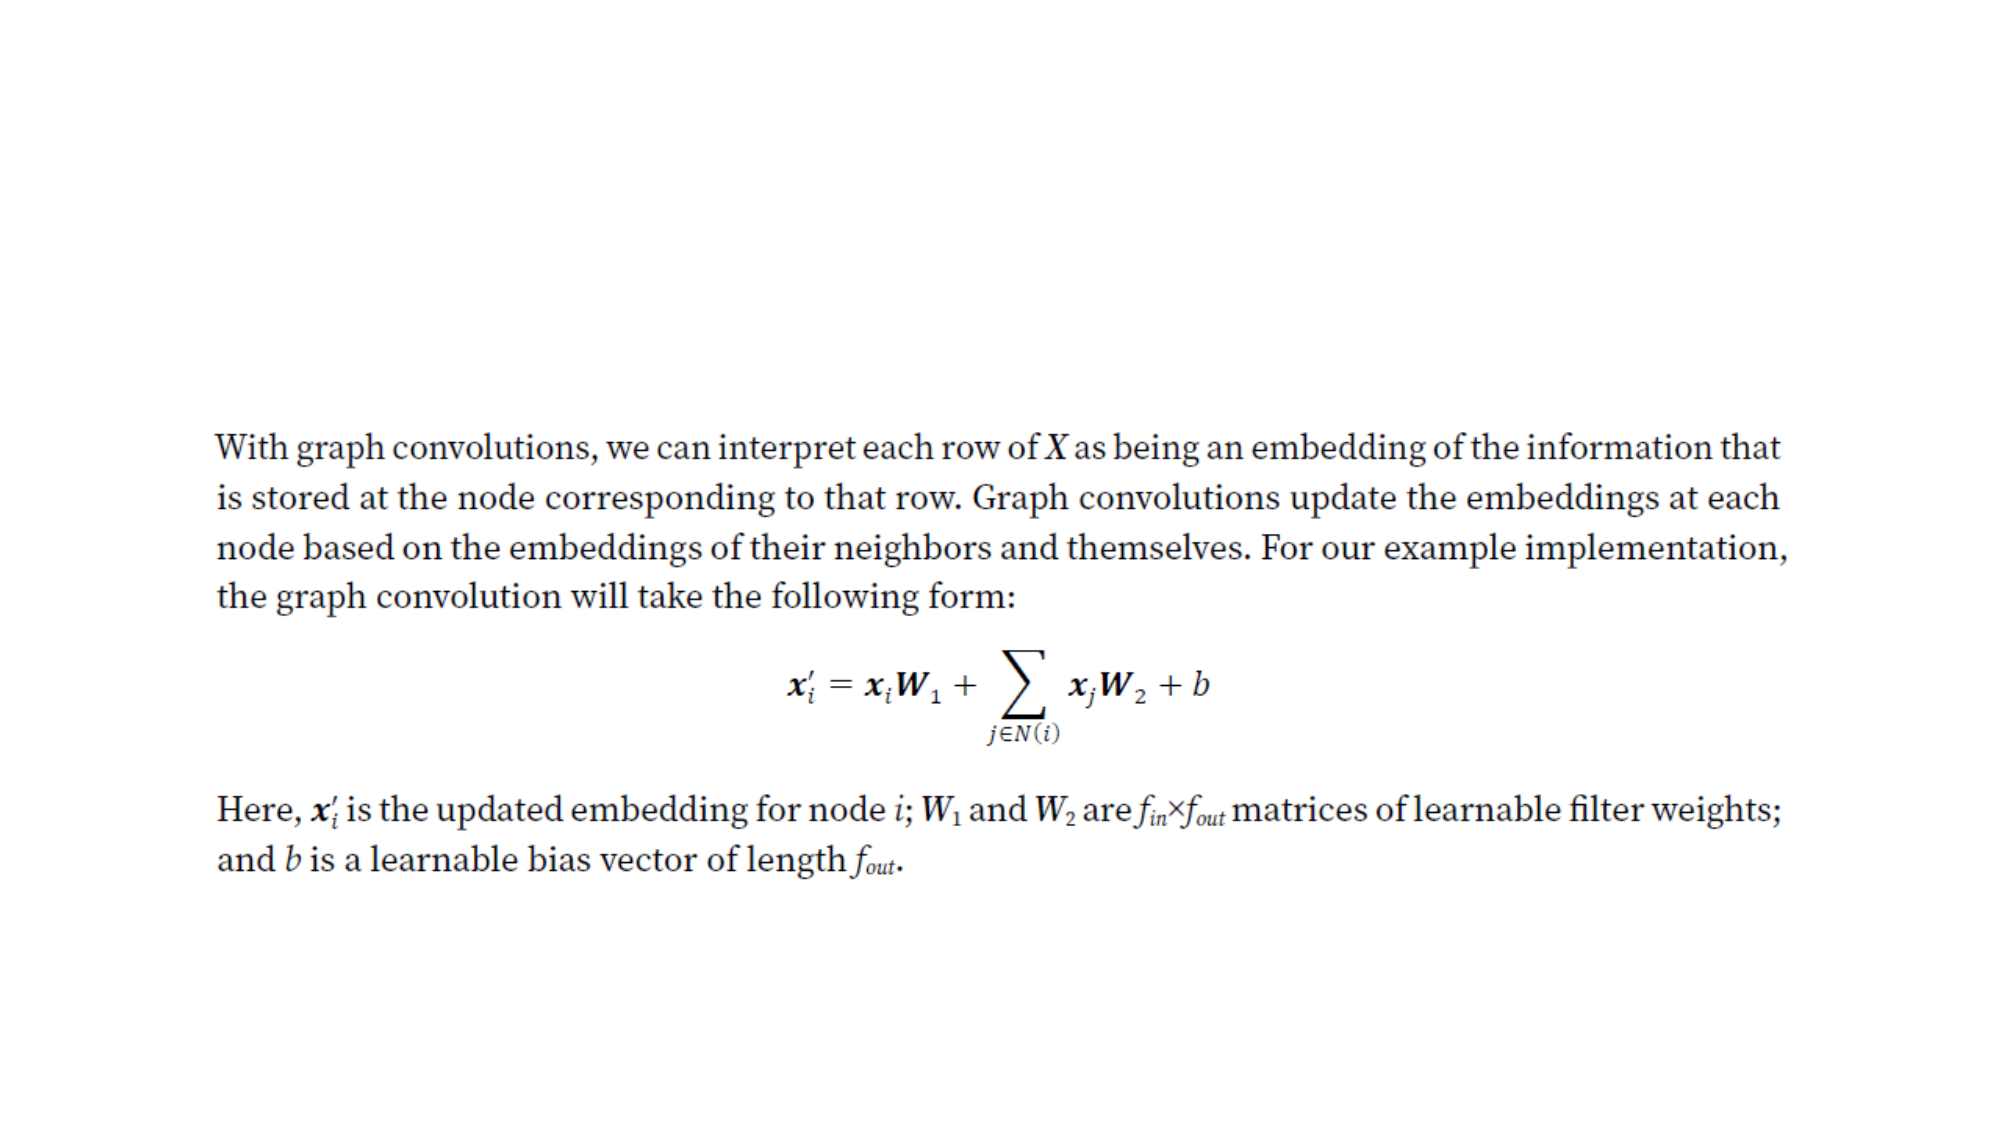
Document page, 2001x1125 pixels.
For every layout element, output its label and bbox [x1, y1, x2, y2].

list [204, 418, 1796, 895]
